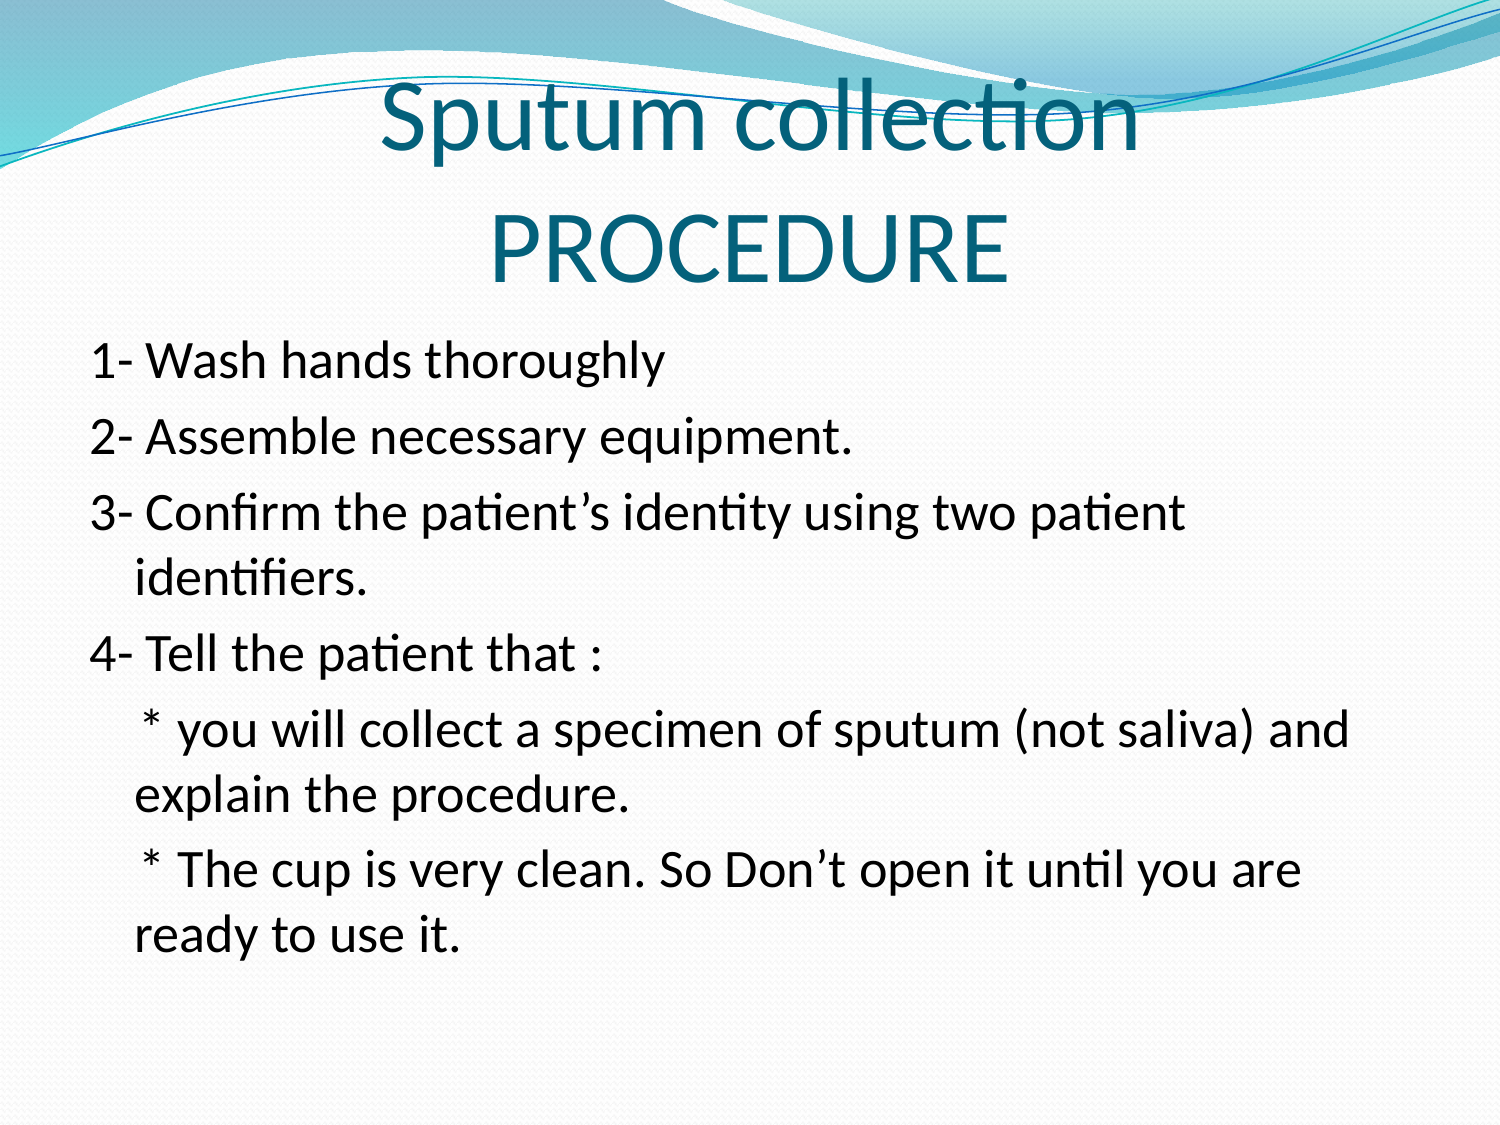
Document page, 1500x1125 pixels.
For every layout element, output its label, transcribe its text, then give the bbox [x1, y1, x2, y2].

text_box Sputum collection [99, 0, 1450, 172]
title PROCEDURE [75, 115, 1425, 303]
list 1- Wash hands thoroughly 2- Assemble necessary equipment. 3- Confirm the patient’s identity using two patient identifiers. 4- Tell the patient that : * you will collect a specimen of sputum (not saliva) and explain the procedure. * The cup is very clean. So Don’t open it until you are ready to use it. [75, 317, 1425, 1038]
